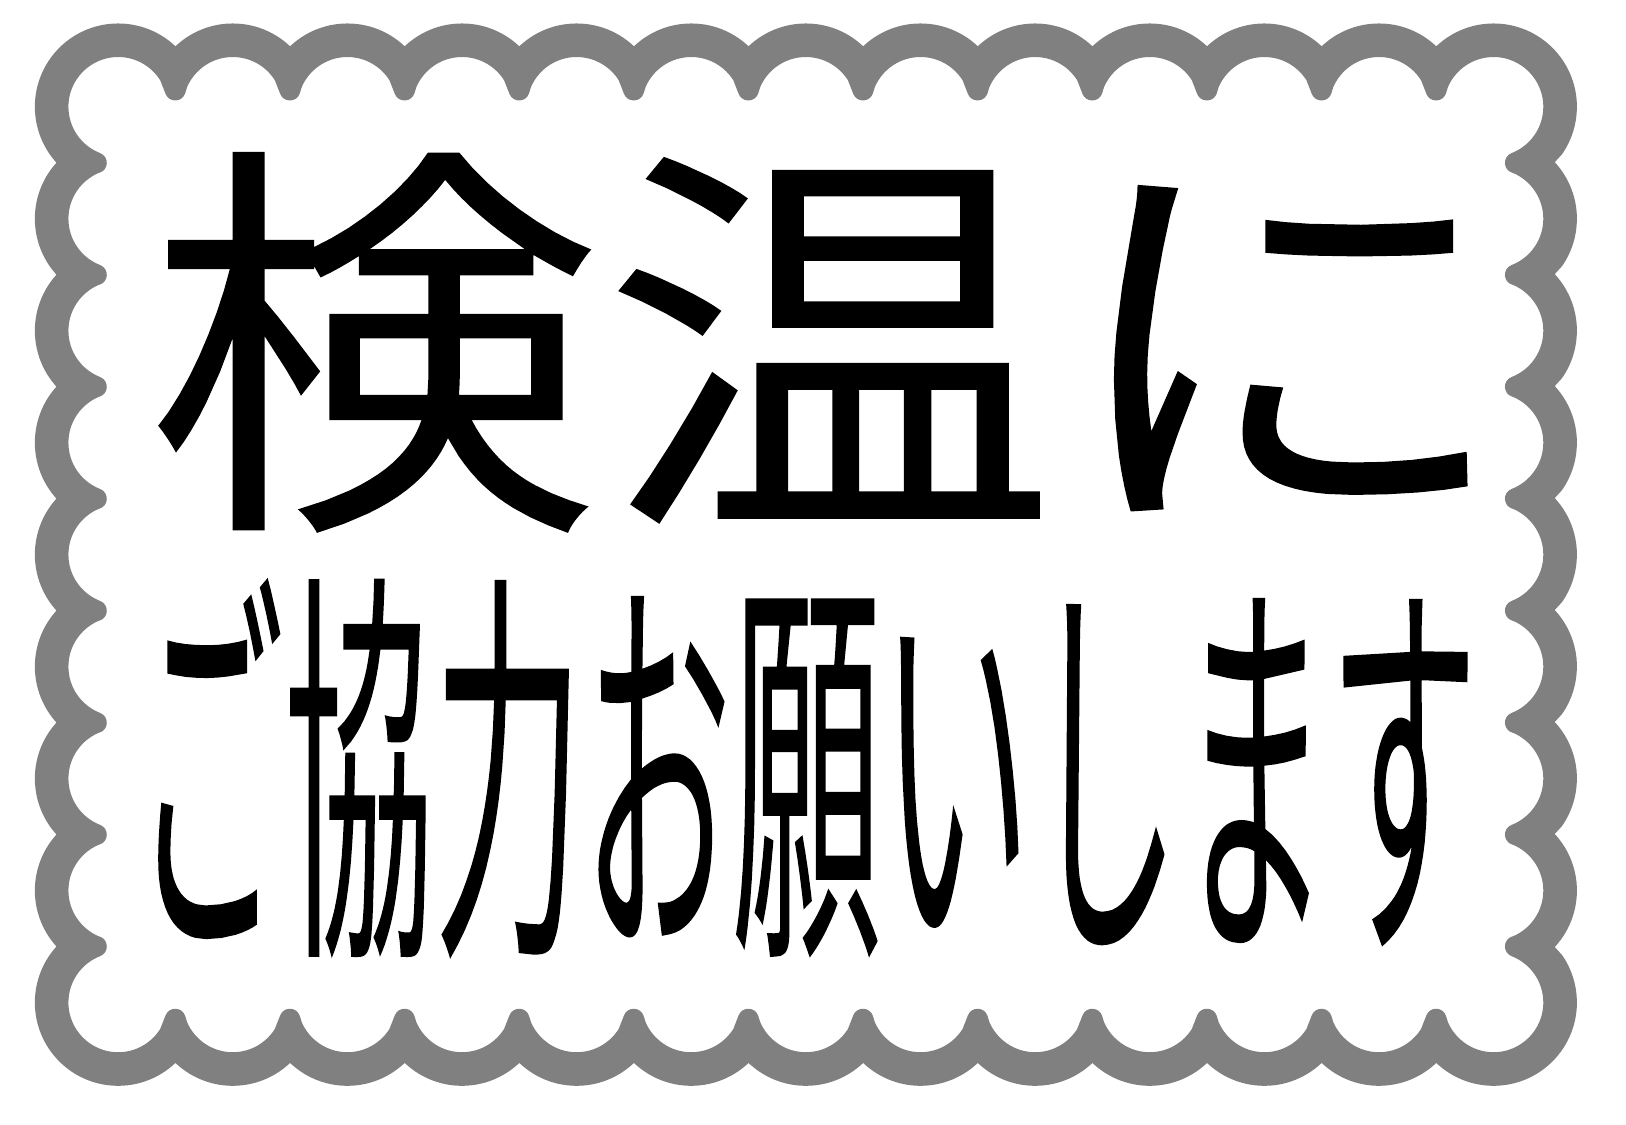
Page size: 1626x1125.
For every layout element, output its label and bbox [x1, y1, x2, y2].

text_box [43, 31, 1569, 1078]
